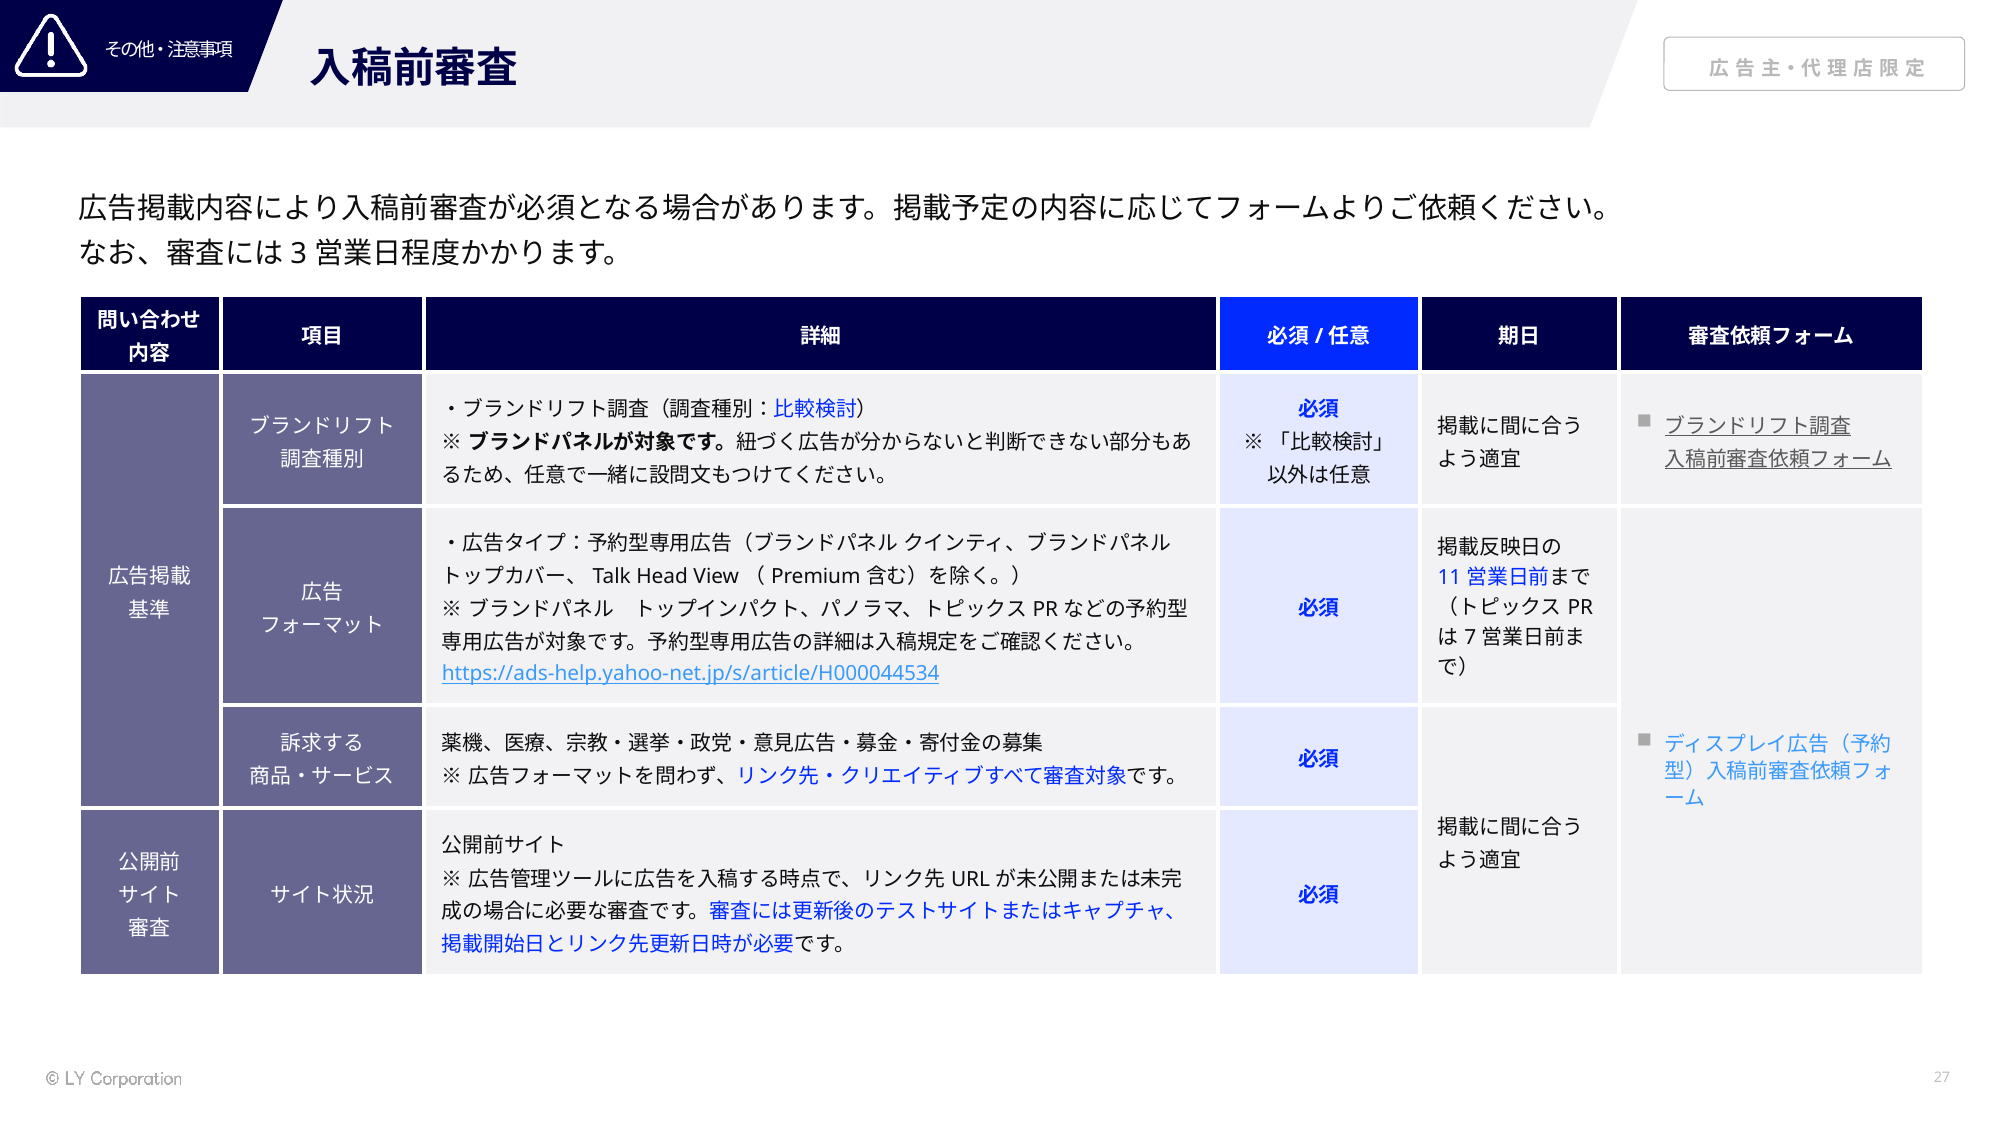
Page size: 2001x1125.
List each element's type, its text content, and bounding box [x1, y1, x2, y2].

table_cell サイト状況 [223, 810, 422, 974]
list 入稿前審査 [309, 41, 1645, 97]
table_header 詳細 [426, 297, 1216, 370]
table_header 審査依頼フォーム [1621, 297, 1922, 370]
table_cell 必須 ※「比較検討」 以外は任意 [1220, 374, 1418, 504]
table_cell 掲載反映日の 11営業日前まで （トピックスPRは7営業日前まで） [1422, 508, 1617, 703]
table_cell 必須 [1220, 810, 1418, 974]
table_cell 公開前 サイト 審査 [81, 810, 219, 974]
table_cell ・広告タイプ：予約型専用広告（ブランドパネル クインティ、ブランドパネル トップカバー、Talk Head View（Premium含む）を除く。） ※ブランドパネル トップインパクト、パノラマ、トピックスPRなどの予約型専用広告が対象です。予約型専用広告の詳細は入稿規定をご確認ください。 https://ads-help.yahoo-net.jp/s/article/H000044534 [426, 508, 1216, 703]
text_box その他・注意事項 [97, 13, 240, 81]
text_box 広告掲載内容により入稿前審査が必須となる場合があります。掲載予定の内容に応じてフォームよりご依頼ください。 なお、審査には3営業日程度かかります。 [78, 178, 1922, 270]
table_cell 掲載に間に合うよう適宜 [1422, 707, 1617, 974]
table_cell 広告 フォーマット [223, 508, 422, 703]
table_cell ・ブランドリフト調査（調査種別：比較検討） ※ブランドパネルが対象です。紐づく広告が分からないと判断できない部分もあるため、任意で一緒に設問文もつけてください。 [426, 374, 1216, 504]
table_cell 必須 [1220, 508, 1418, 703]
table_header 期日 [1422, 297, 1617, 370]
table_cell ブランドリフト 調査種別 [223, 374, 422, 504]
table_cell 必須 [1220, 707, 1418, 806]
table_cell 薬機、医療、宗教・選挙・政党・意見広告・募金・寄付金の募集 ※広告フォーマットを問わず、リンク先・クリエイティブすべて審査対象です。 [426, 707, 1216, 806]
table_cell ディスプレイ広告（予約型）入稿前審査依頼フォーム [1621, 508, 1922, 974]
table_cell 公開前サイト ※広告管理ツールに広告を入稿する時点で、リンク先URLが未公開または未完成の場合に必要な審査です。審査には更新後のテストサイトまたはキャプチャ、掲載開始日とリンク先更新日時が必要です。 [426, 810, 1216, 974]
table_header 問い合わせ 内容 [81, 297, 219, 370]
picture [8, 4, 92, 88]
table_cell 訴求する 商品・サービス [223, 707, 422, 806]
table_header 項目 [223, 297, 422, 370]
table_cell 広告掲載 基準 [81, 374, 219, 806]
table_header 必須/任意 [1220, 297, 1418, 370]
table_cell ブランドリフト調査 入稿前審査依頼フォーム [1621, 374, 1922, 504]
picture [46, 1071, 181, 1088]
table_cell 掲載に間に合うよう適宜 [1422, 374, 1617, 504]
